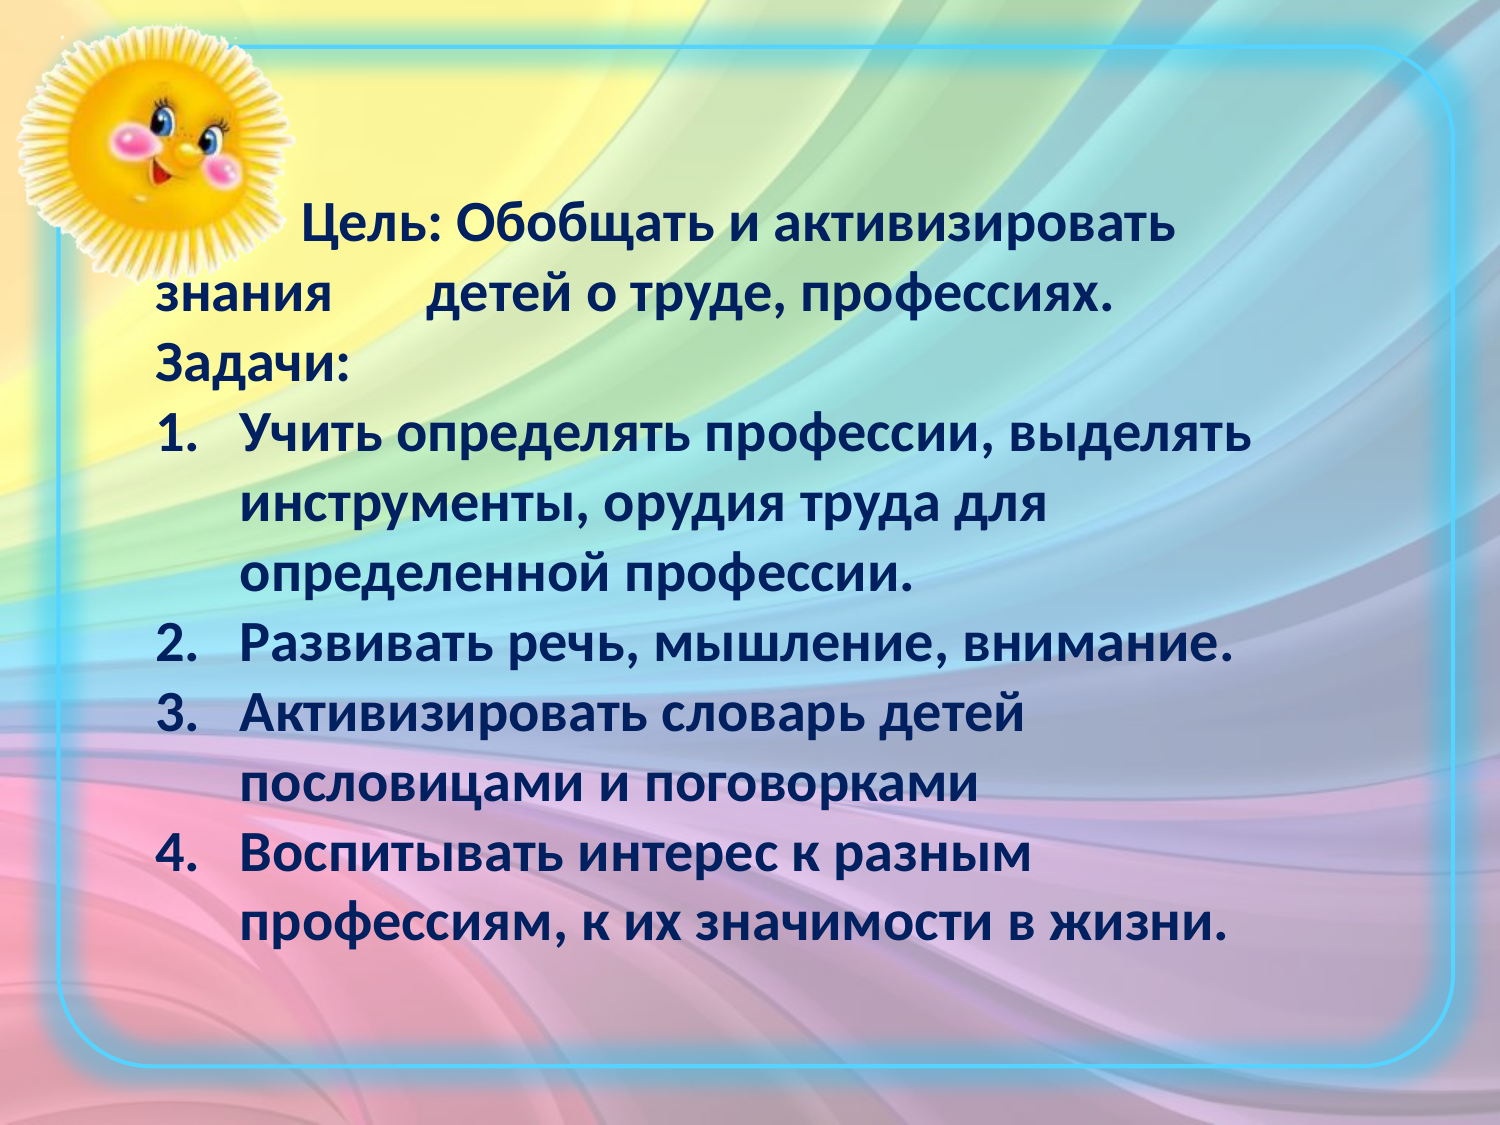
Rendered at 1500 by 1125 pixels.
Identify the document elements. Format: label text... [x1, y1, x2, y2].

text_box Цель: Обобщать и активизировать знания детей о труде, профессиях. Задачи: Учить определять профессии, выделять инструменты, орудия труда для определенной профессии. Развивать речь, мышление, внимание. Активизировать словарь детей пословицами и поговорками Воспитывать интерес к разным профессиям, к их значимости в жизни. [140, 105, 1360, 960]
picture [11, 11, 340, 340]
